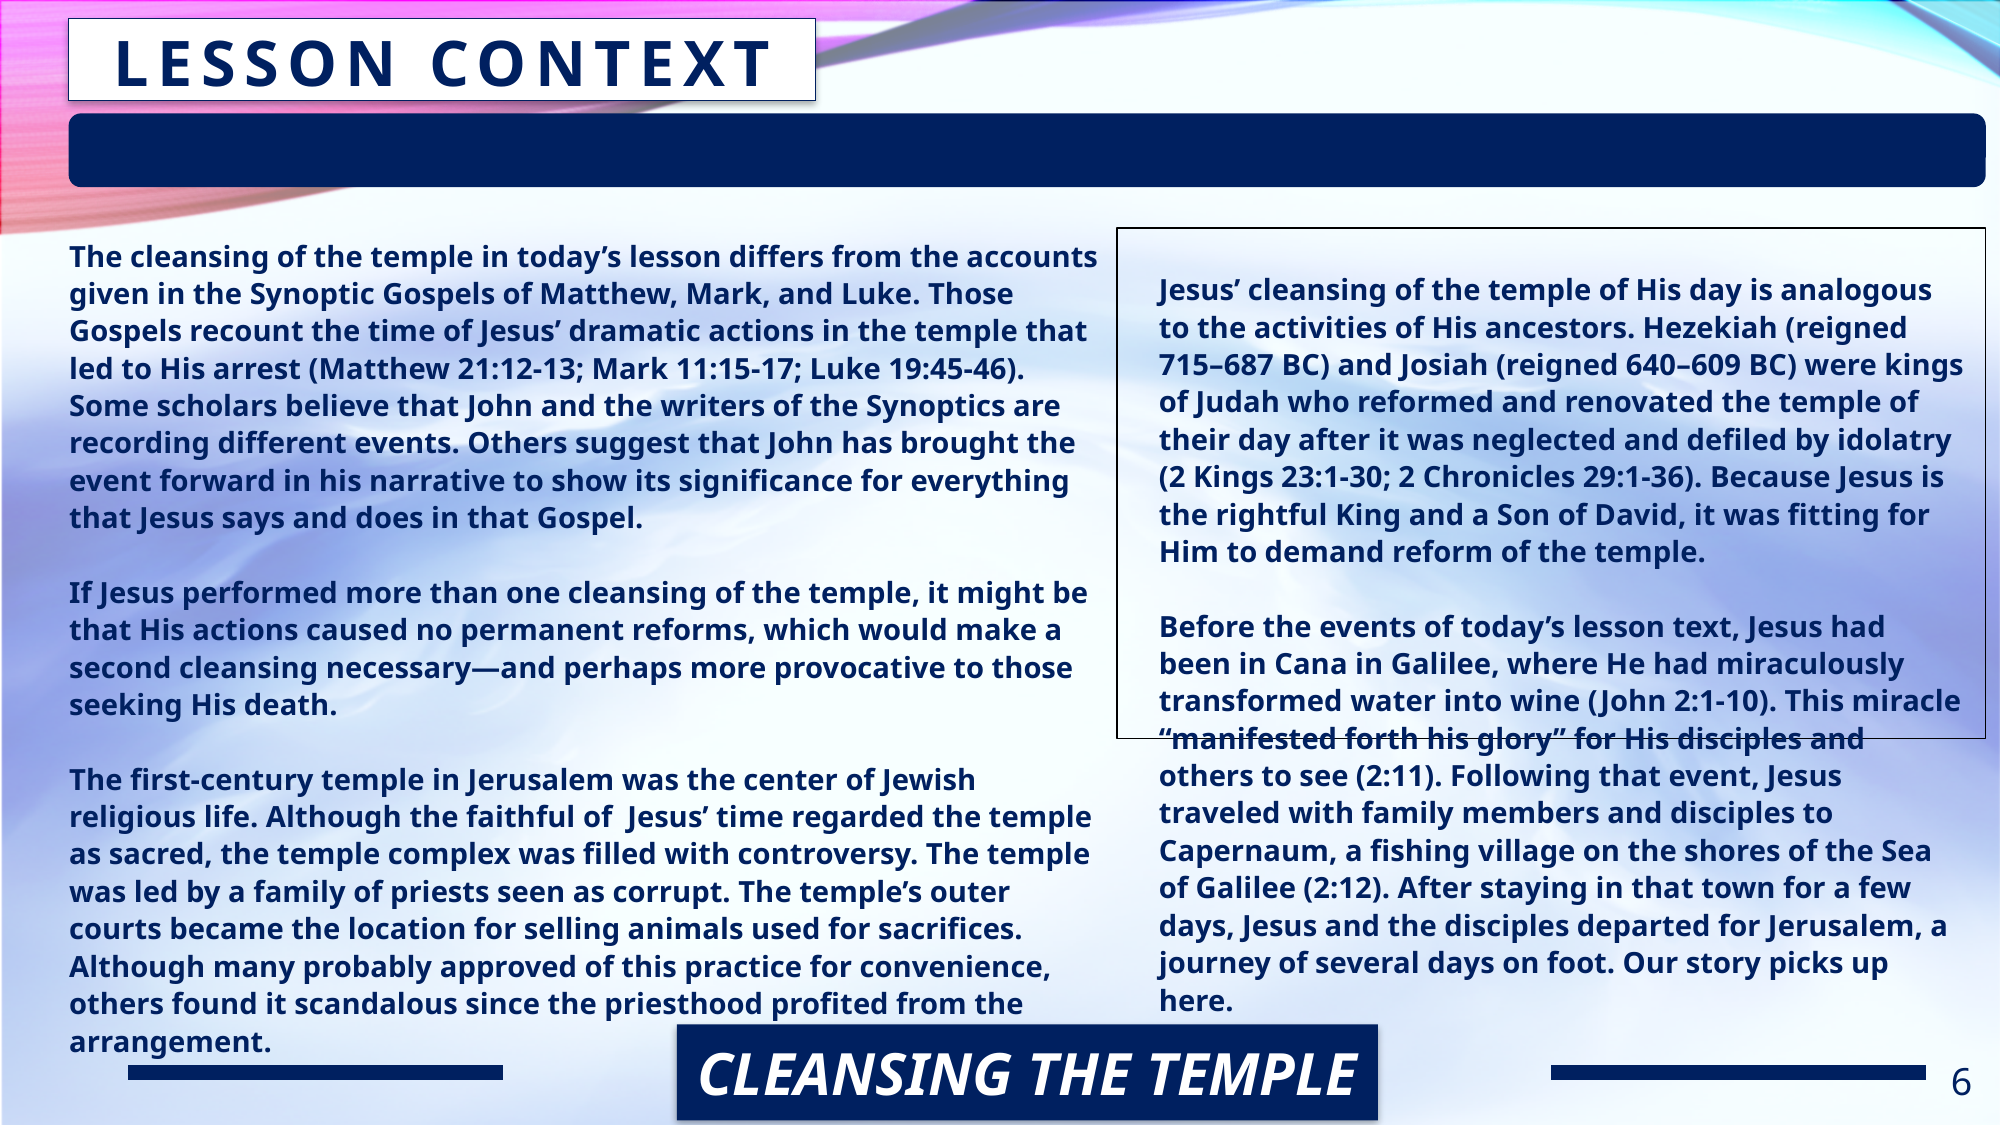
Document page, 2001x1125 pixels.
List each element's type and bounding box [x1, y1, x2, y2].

picture [0, 0, 2000, 1125]
text_box [1116, 227, 1986, 739]
text_box [68, 113, 1986, 1116]
